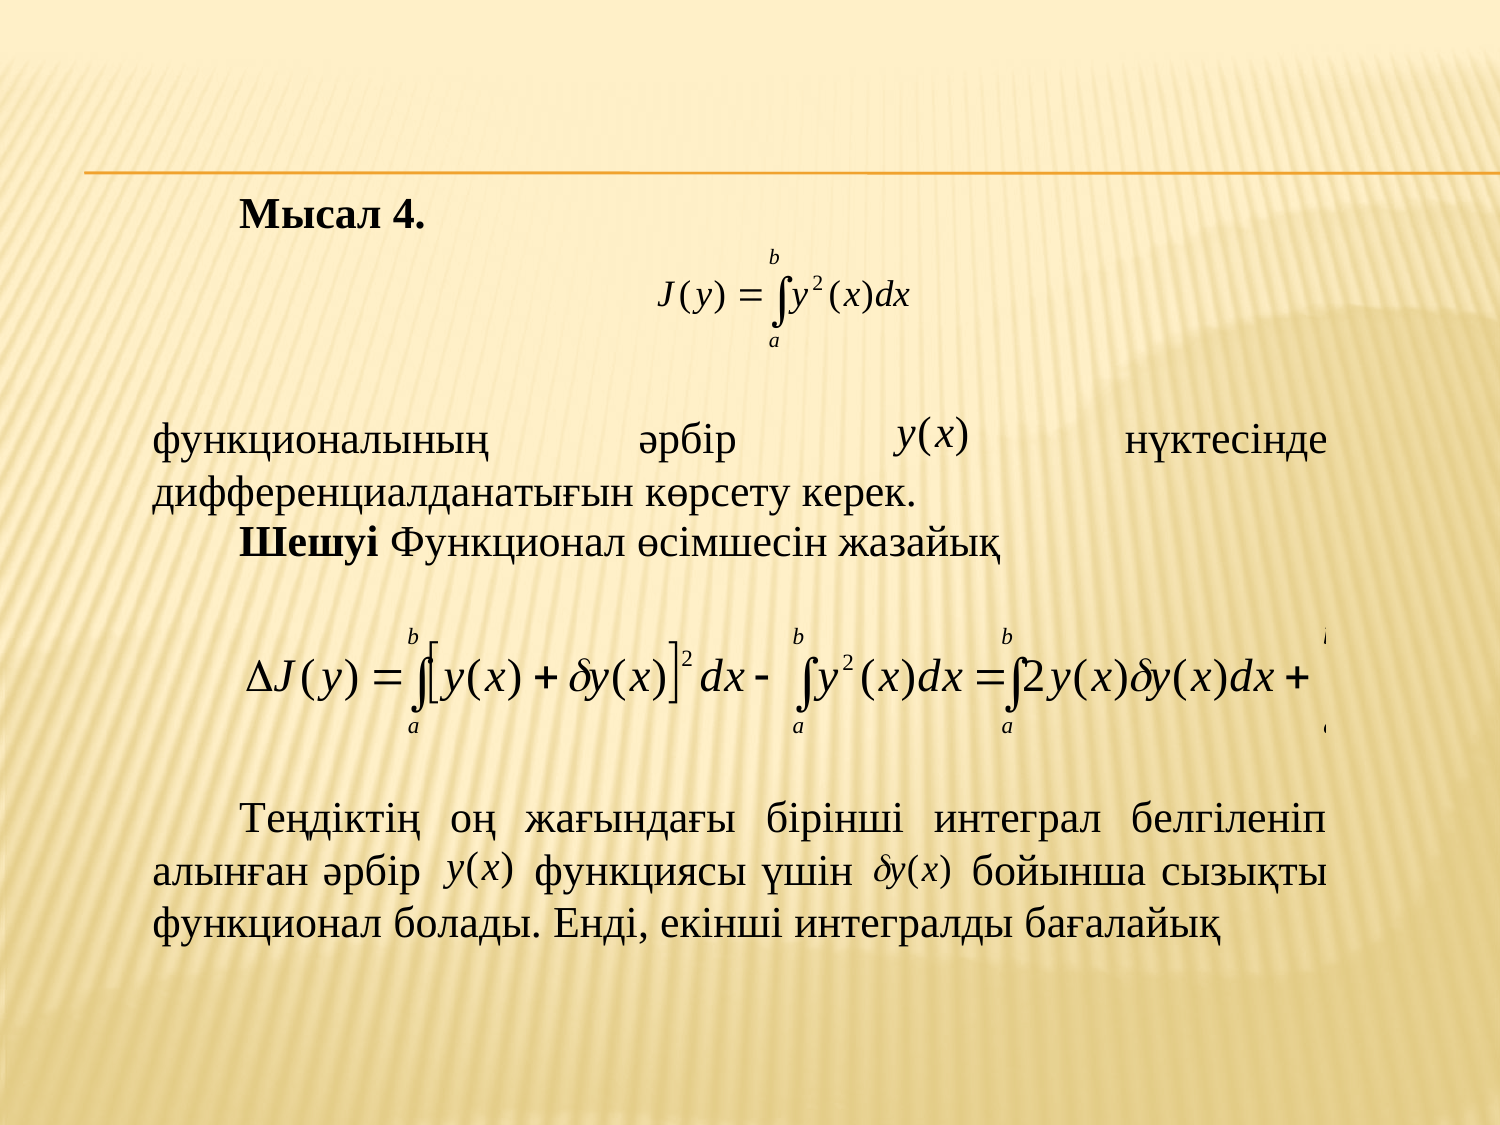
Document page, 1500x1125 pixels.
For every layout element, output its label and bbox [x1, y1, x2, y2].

text_box [152, 187, 1326, 1024]
